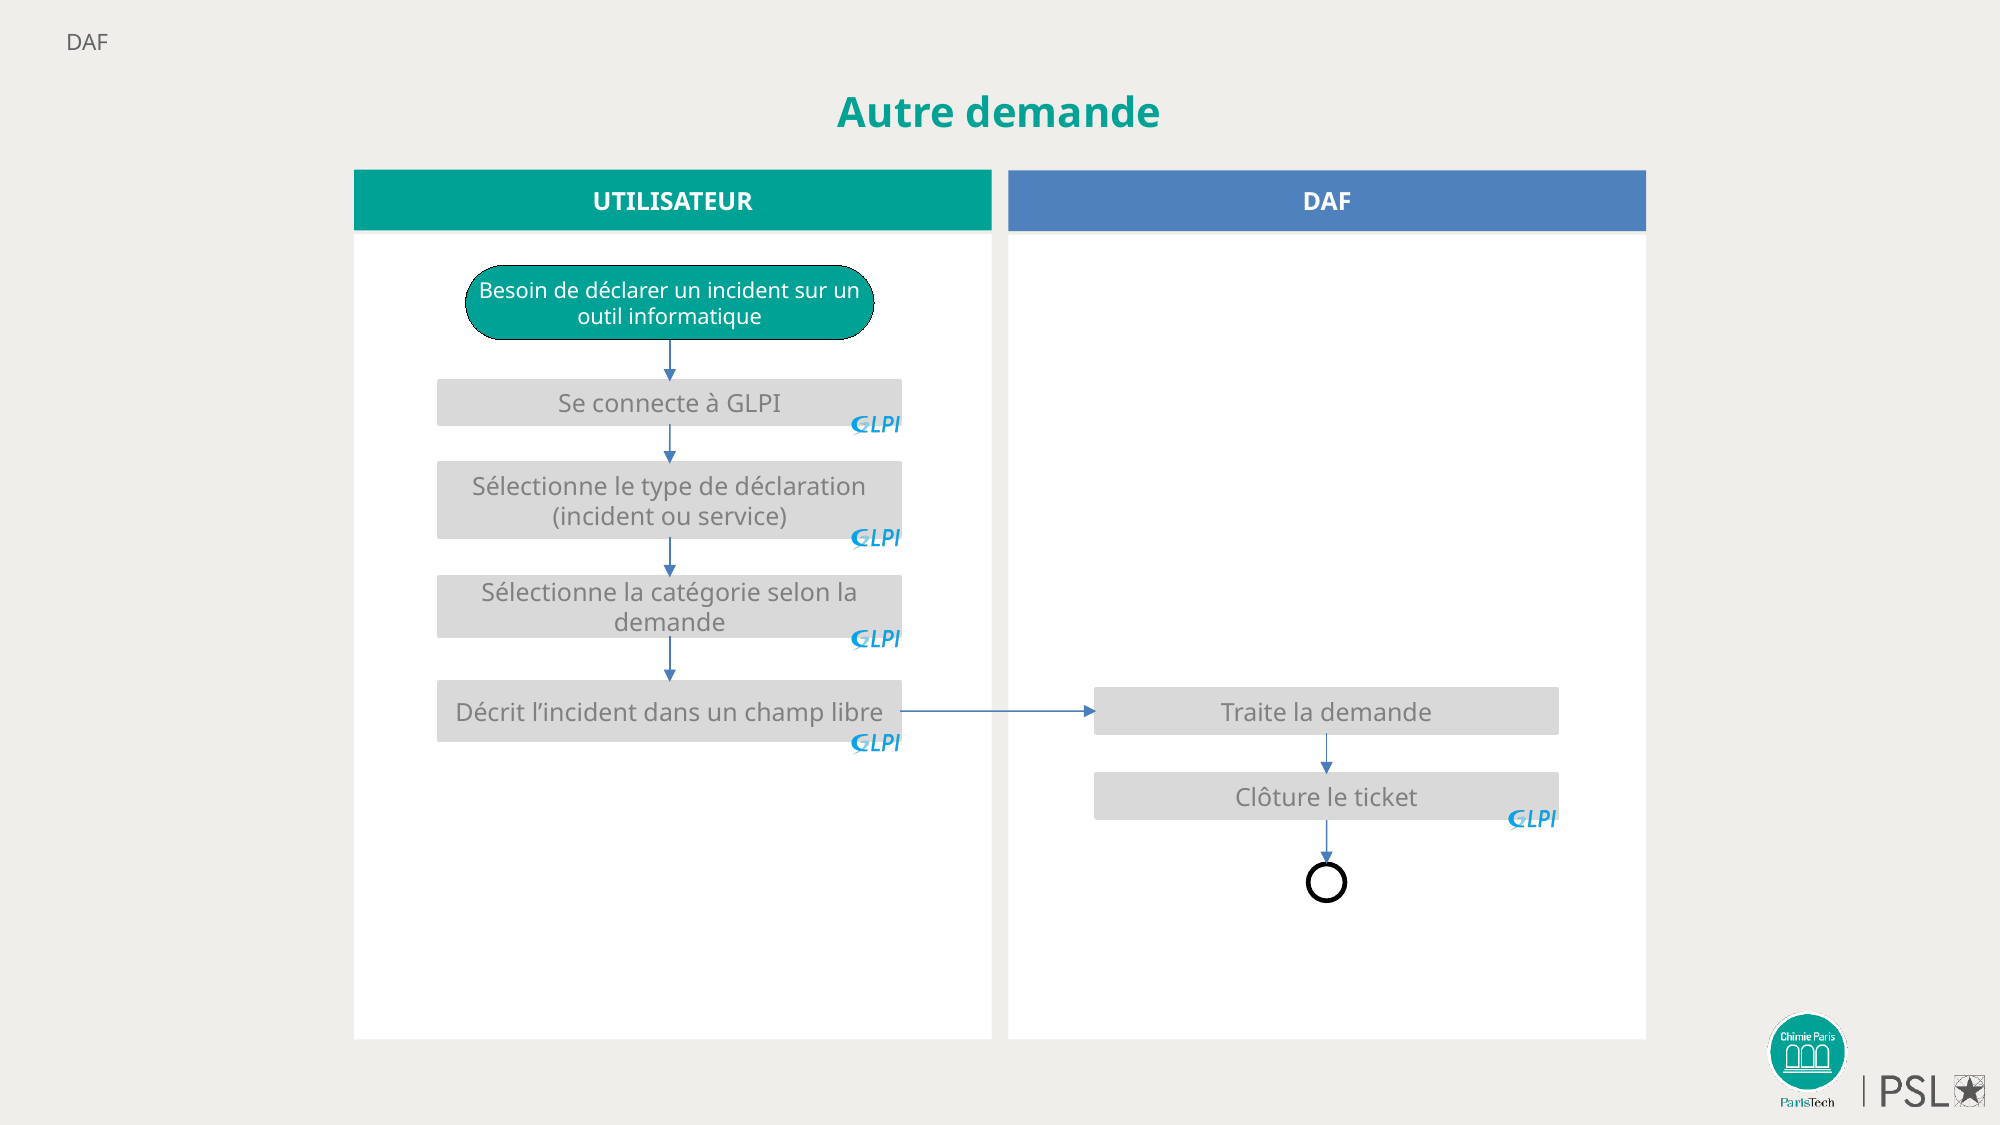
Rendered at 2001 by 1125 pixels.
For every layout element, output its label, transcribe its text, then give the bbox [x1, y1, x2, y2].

picture [1508, 809, 1558, 831]
picture [851, 733, 863, 739]
picture [1508, 809, 1520, 815]
title Autre demande [149, 75, 1851, 147]
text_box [1008, 169, 1647, 1040]
picture [851, 629, 863, 635]
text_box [353, 169, 992, 1040]
picture [1767, 1011, 1985, 1107]
picture [851, 733, 901, 755]
picture [851, 528, 863, 534]
picture [851, 415, 862, 421]
list DAF [50, 19, 1047, 55]
picture [851, 629, 901, 651]
picture [851, 415, 901, 437]
picture [851, 528, 901, 550]
